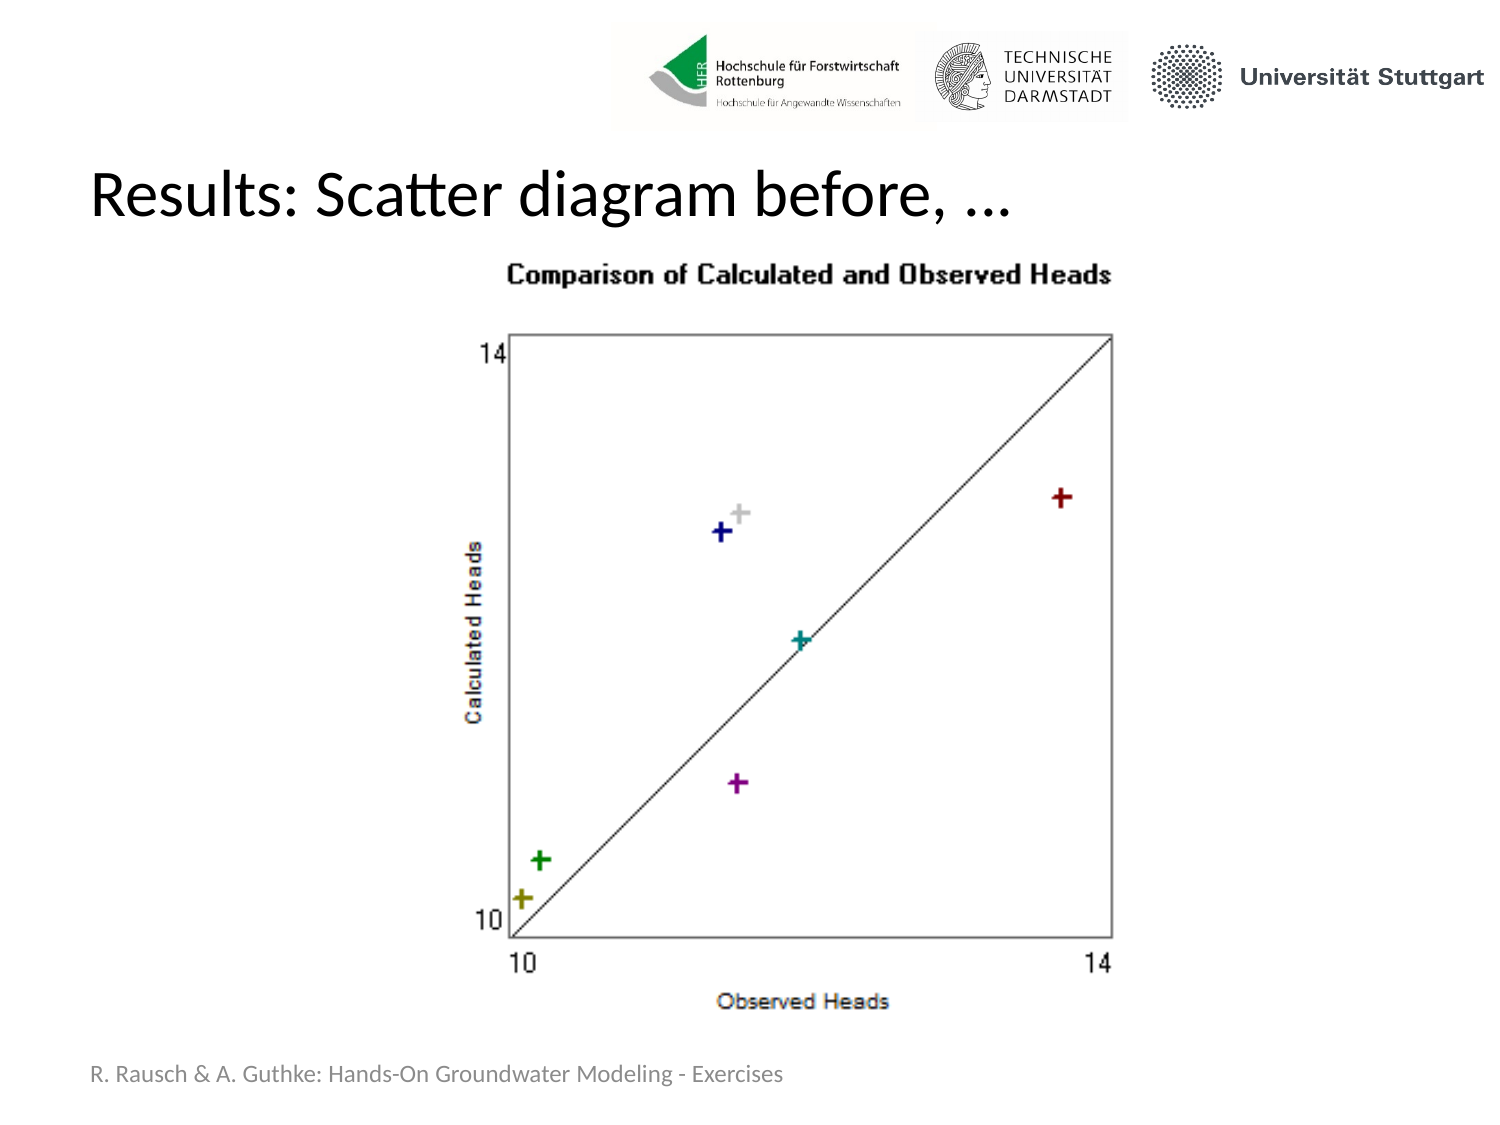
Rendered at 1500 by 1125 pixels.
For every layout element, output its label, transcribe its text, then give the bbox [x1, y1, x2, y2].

slide_number R. Rausch & A. Guthke: Hands-On Groundwater Modeling - Exercises [75, 1042, 916, 1103]
title Results: Scatter diagram before, ... [75, 136, 1425, 244]
picture [611, 22, 1129, 131]
picture [442, 255, 1129, 1024]
picture [1151, 44, 1491, 109]
